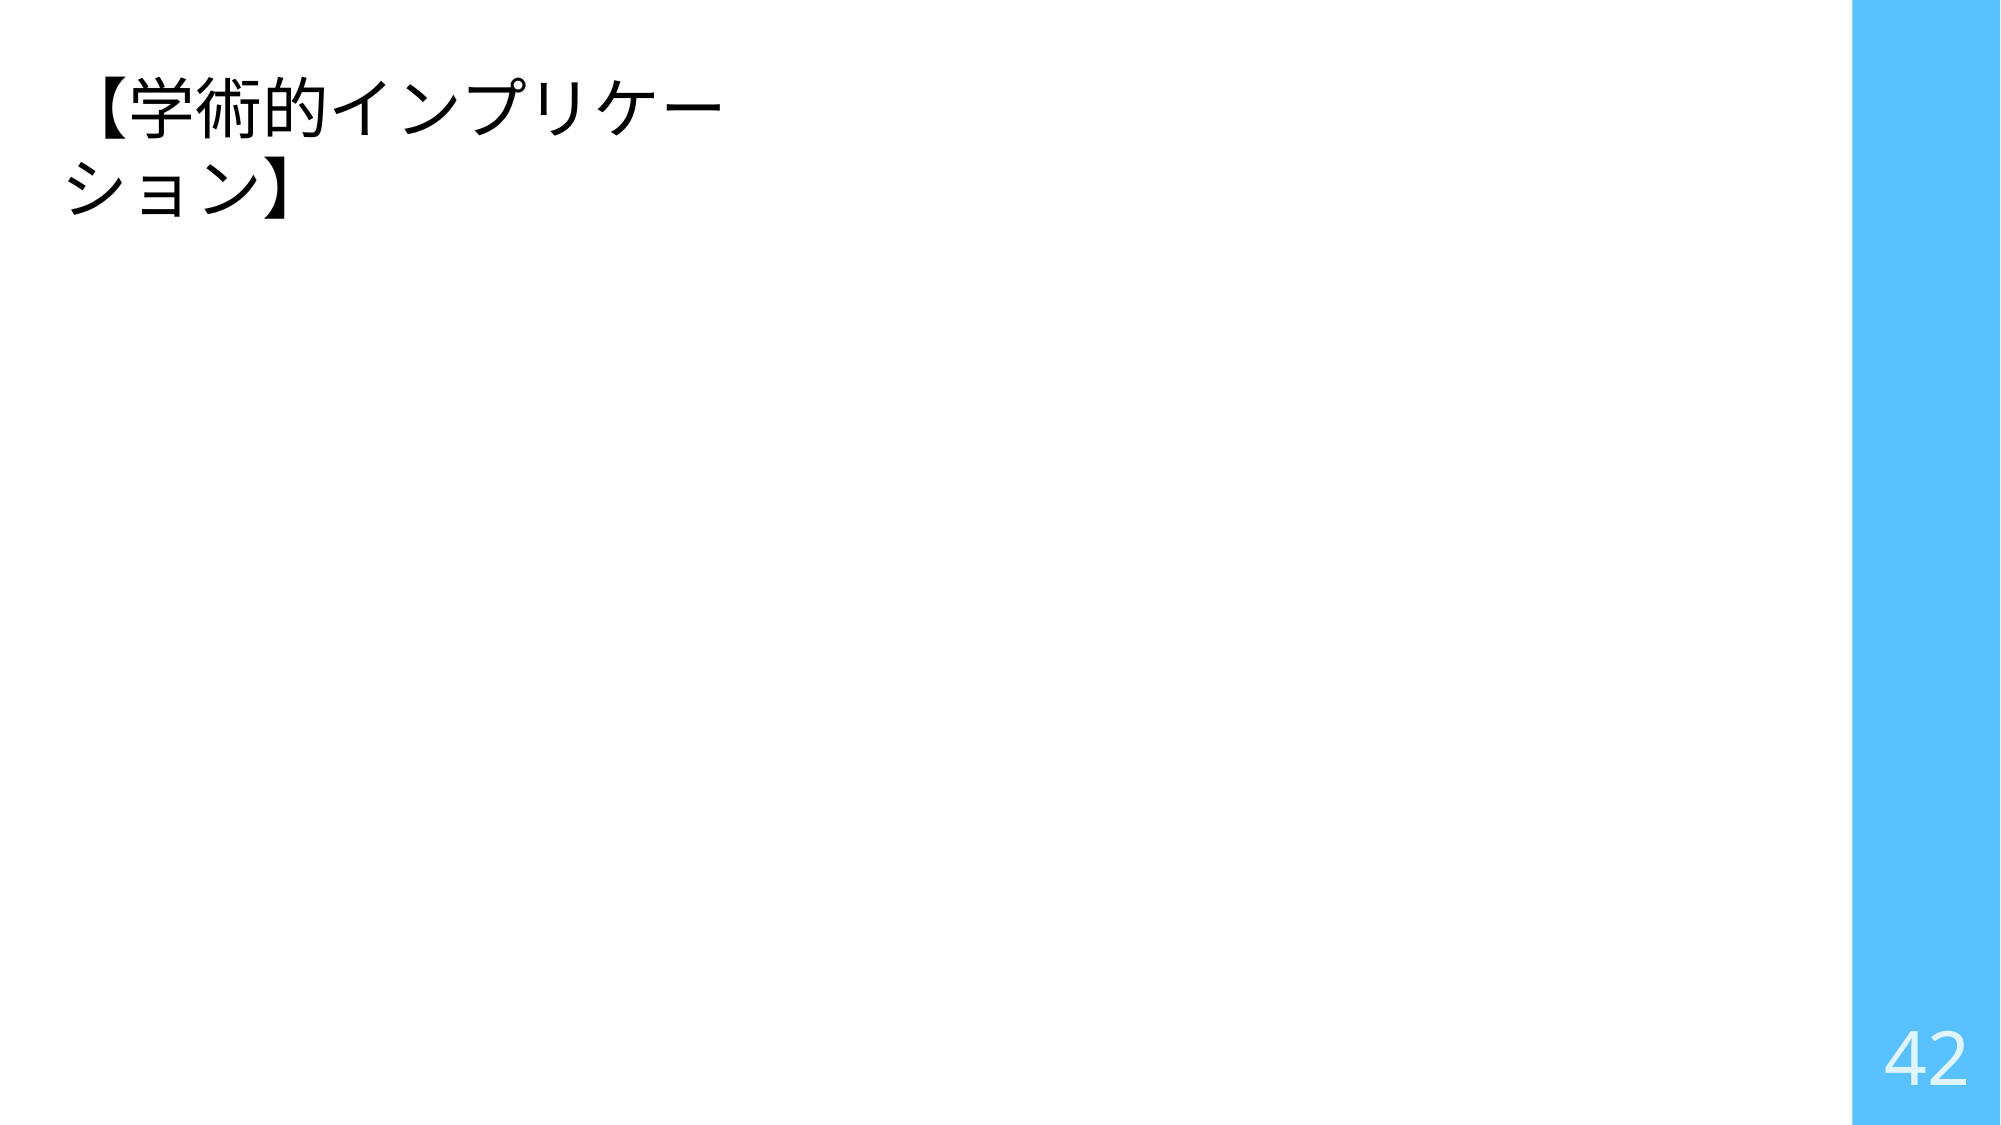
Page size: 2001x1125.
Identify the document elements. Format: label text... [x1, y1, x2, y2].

slide_number 42 [1852, 1012, 2000, 1110]
text_box 【学術的インプリケーション】 [47, 59, 787, 235]
